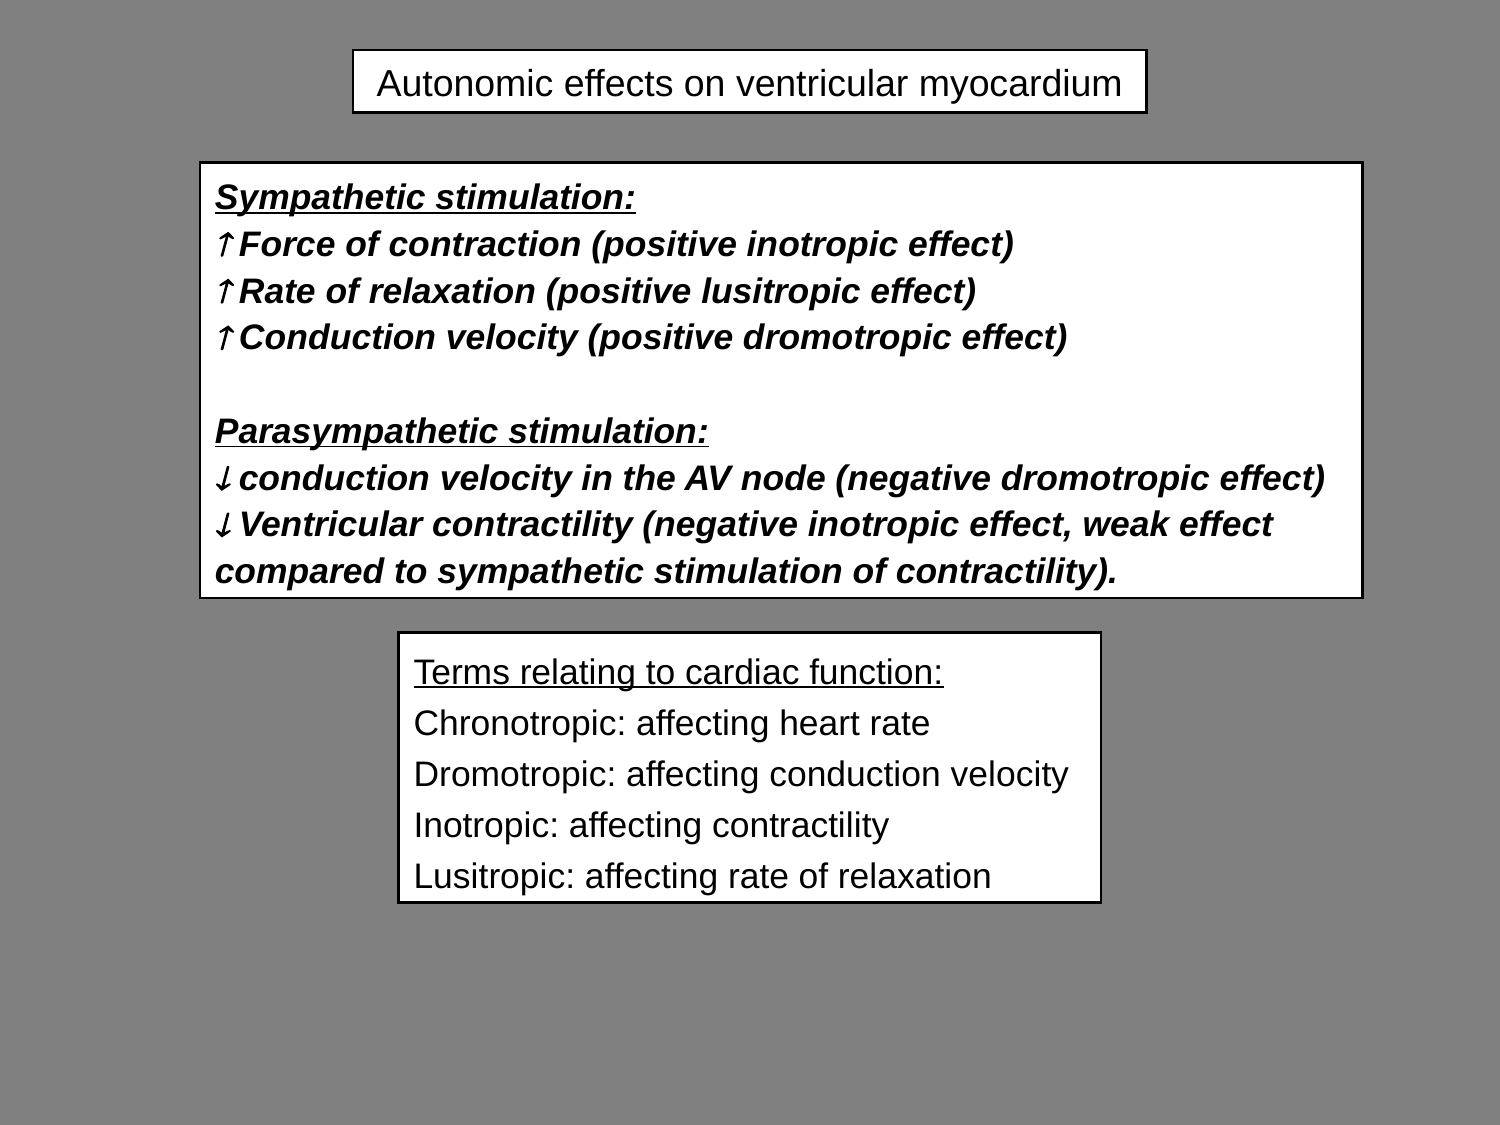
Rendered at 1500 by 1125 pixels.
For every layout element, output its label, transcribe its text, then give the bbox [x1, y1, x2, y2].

title Autonomic effects on ventricular myocardium [352, 49, 1148, 114]
text_box Sympathetic stimulation:  Force of contraction (positive inotropic effect)  Rate of relaxation (positive lusitropic effect)  Conduction velocity (positive dromotropic effect) Parasympathetic stimulation:  conduction velocity in the AV node (negative dromotropic effect)  Ventricular contractility (negative inotropic effect, weak effect compared to sympathetic stimulation of contractility). [200, 162, 1363, 599]
text_box Terms relating to cardiac function: Chronotropic: affecting heart rate Dromotropic: affecting conduction velocity Inotropic: affecting contractility Lusitropic: affecting rate of relaxation [398, 632, 1102, 903]
